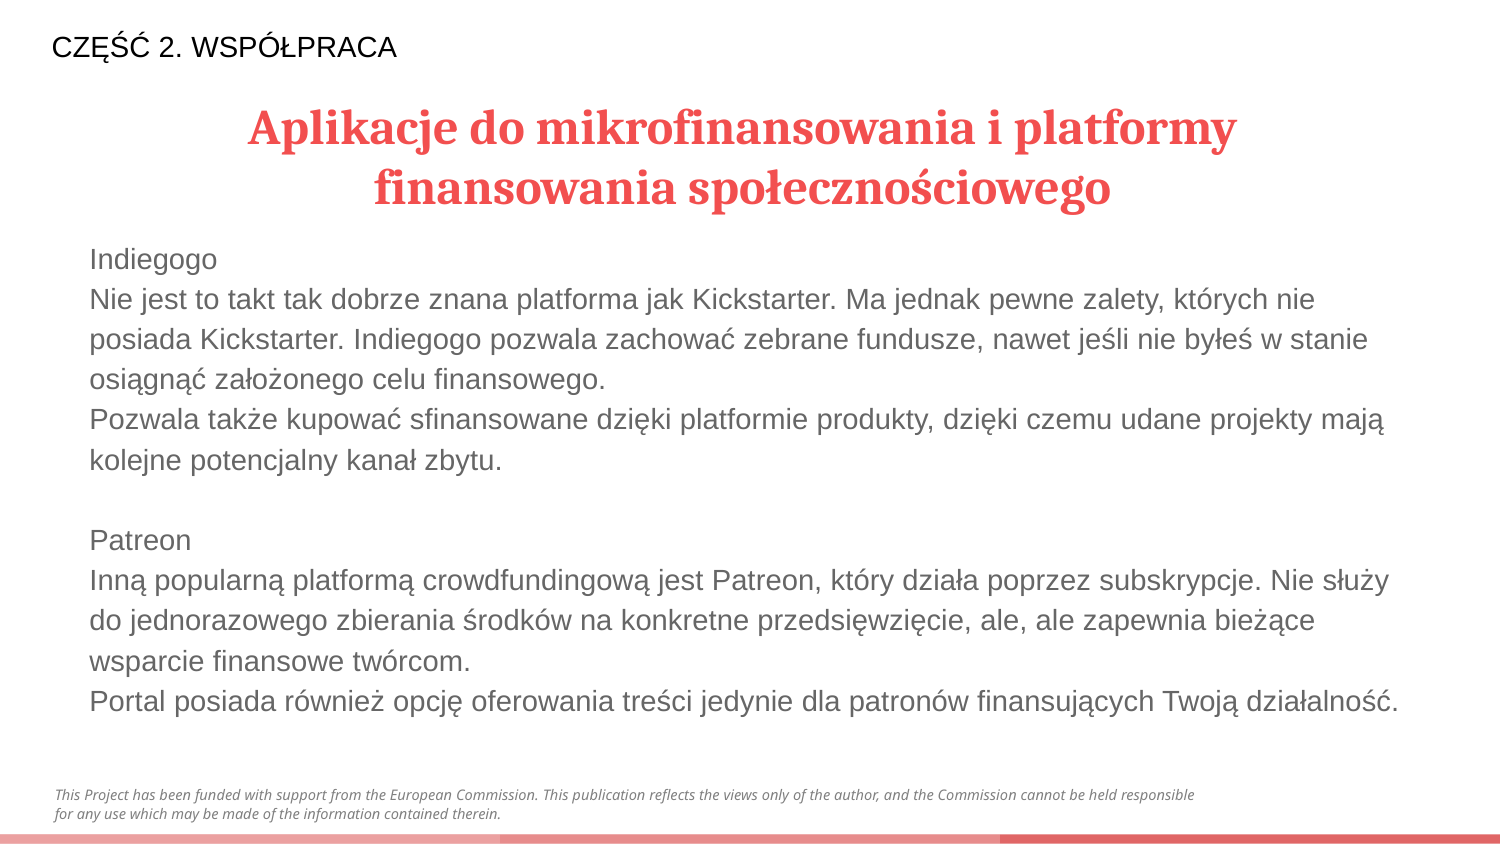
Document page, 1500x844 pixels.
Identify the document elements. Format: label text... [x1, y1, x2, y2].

title Aplikacje do mikrofinansowania i platformy finansowania społecznościowego [157, 71, 1329, 220]
list Indiegogo​ Nie jest to takt tak dobrze znana platforma jak Kickstarter. Ma jednak pewne zalety, których nie posiada Kickstarter. Indiegogo pozwala zachować zebrane fundusze, nawet jeśli nie byłeś w stanie osiągnąć założonego celu finansowego. Pozwala także kupować sfinansowane dzięki platformie produkty, dzięki czemu udane projekty mają kolejne potencjalny kanał zbytu. Patreon Inną popularną platformą crowdfundingową jest Patreon, który działa poprzez subskrypcje. Nie służy do jednorazowego zbierania środków na konkretne przedsięwzięcie, ale, ale zapewnia bieżące wsparcie finansowe twórcom. Portal posiada również opcję oferowania treści jedynie dla patronów finansujących Twoją działalność. [51, 220, 1435, 628]
text_box CZĘŚĆ 2. WSPÓŁPRACA [36, 20, 458, 71]
text_box This Project has been funded with support from the European Commission. This publication reflects the views only of the author, and the Commission cannot be held responsible for any use which may be made of the information contained therein. [39, 776, 1211, 822]
